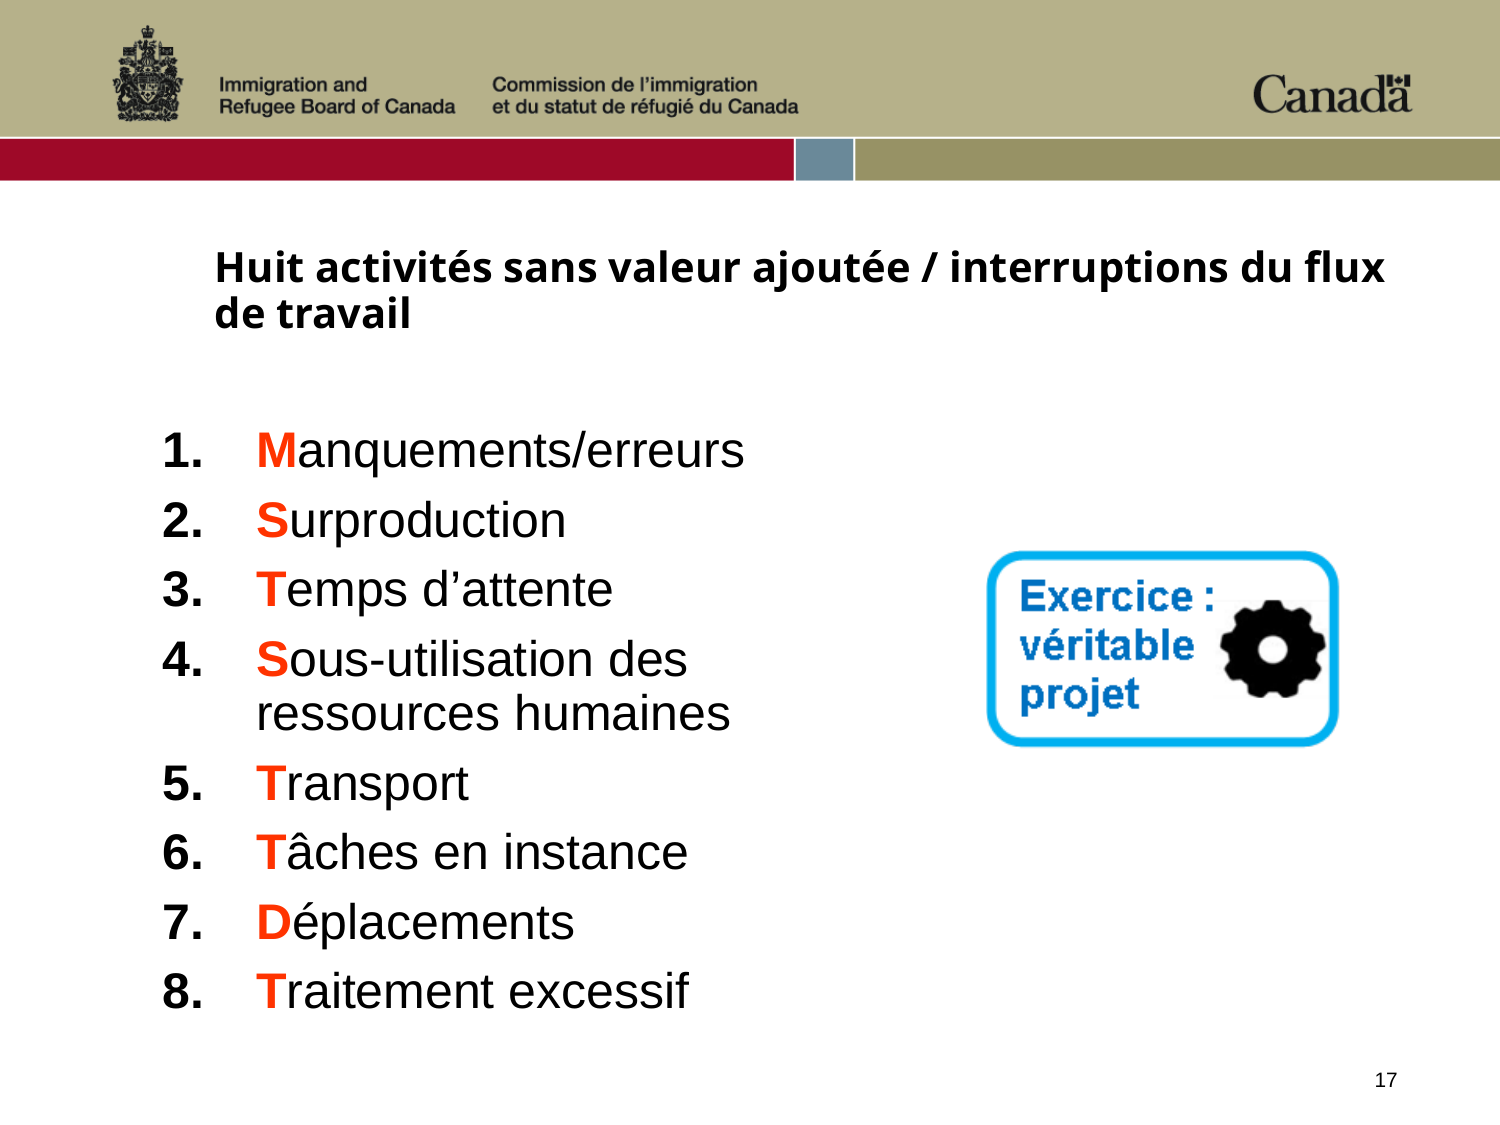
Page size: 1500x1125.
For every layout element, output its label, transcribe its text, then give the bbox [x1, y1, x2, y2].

slide_number 17 [1100, 1025, 1413, 1100]
list Manquements/erreurs Surproduction Temps d’attente Sous-utilisation des ressources humaines Transport Tâches en instance Déplacements Traitement excessif [147, 416, 819, 1024]
picture [0, 0, 1500, 1125]
title Huit activités sans valeur ajoutée / interruptions du flux de travail [200, 237, 1413, 473]
